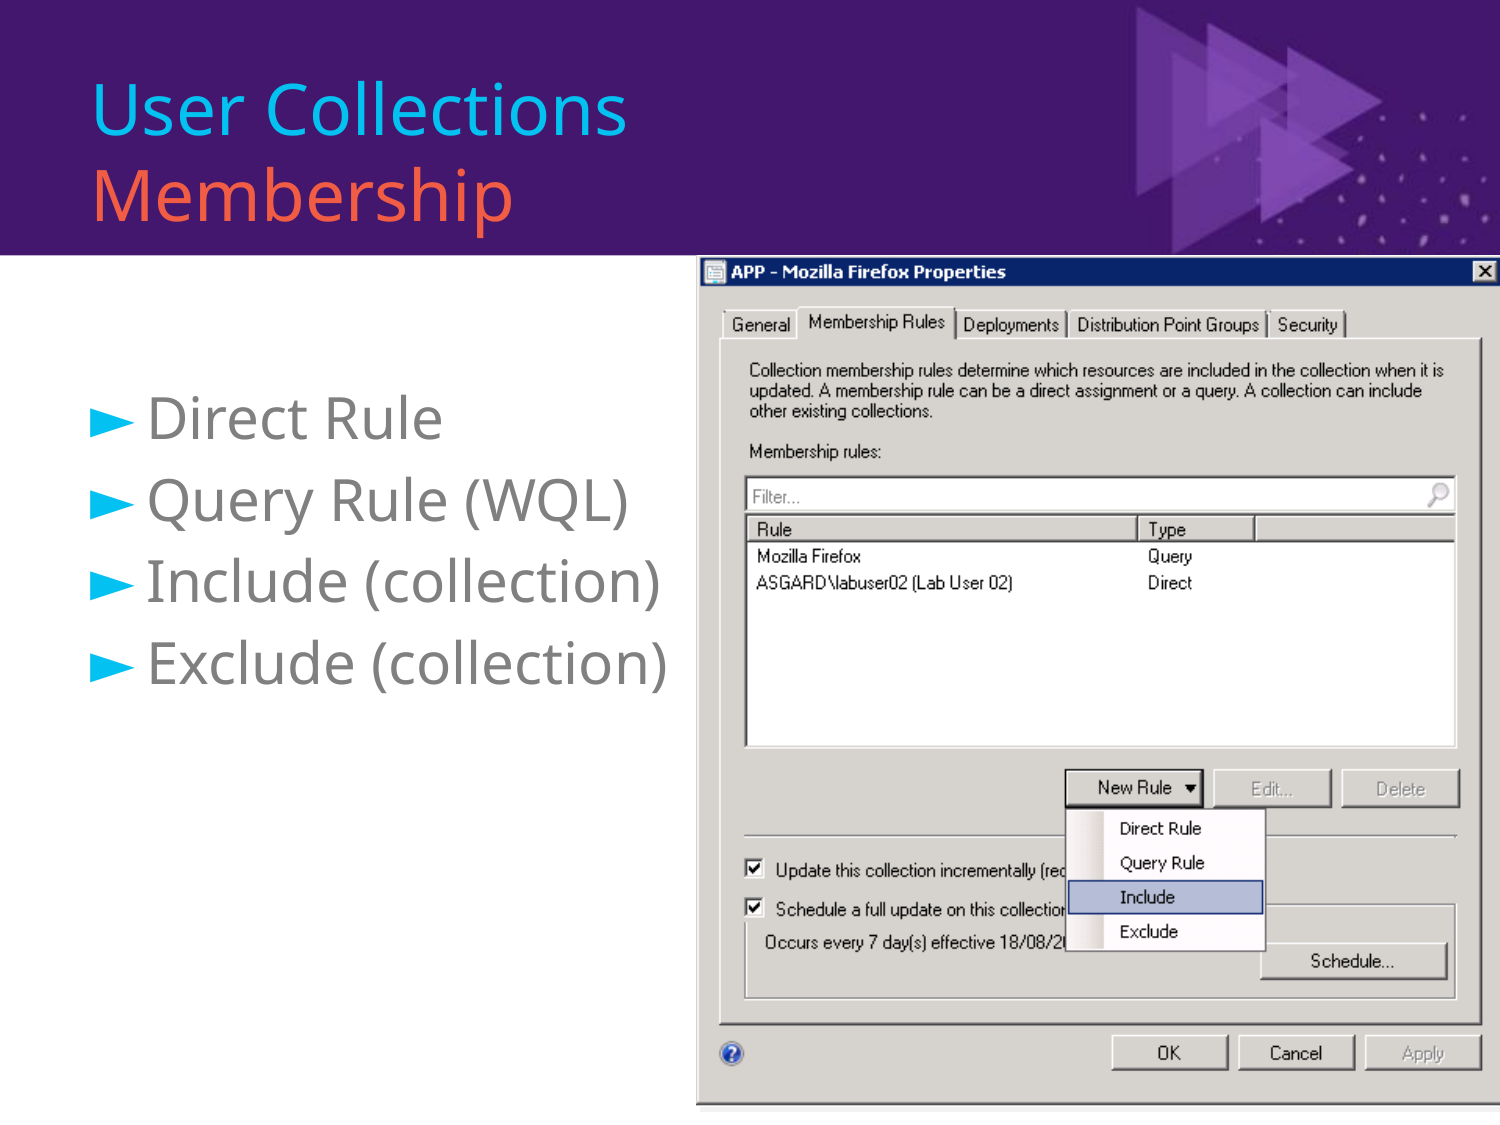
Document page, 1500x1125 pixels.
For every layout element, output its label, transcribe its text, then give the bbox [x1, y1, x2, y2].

list Direct Rule Query Rule (WQL) Include (collection) Exclude (collection) [75, 373, 691, 1005]
title User Collections Membership [75, 56, 1425, 244]
picture [0, 0, 1500, 1108]
